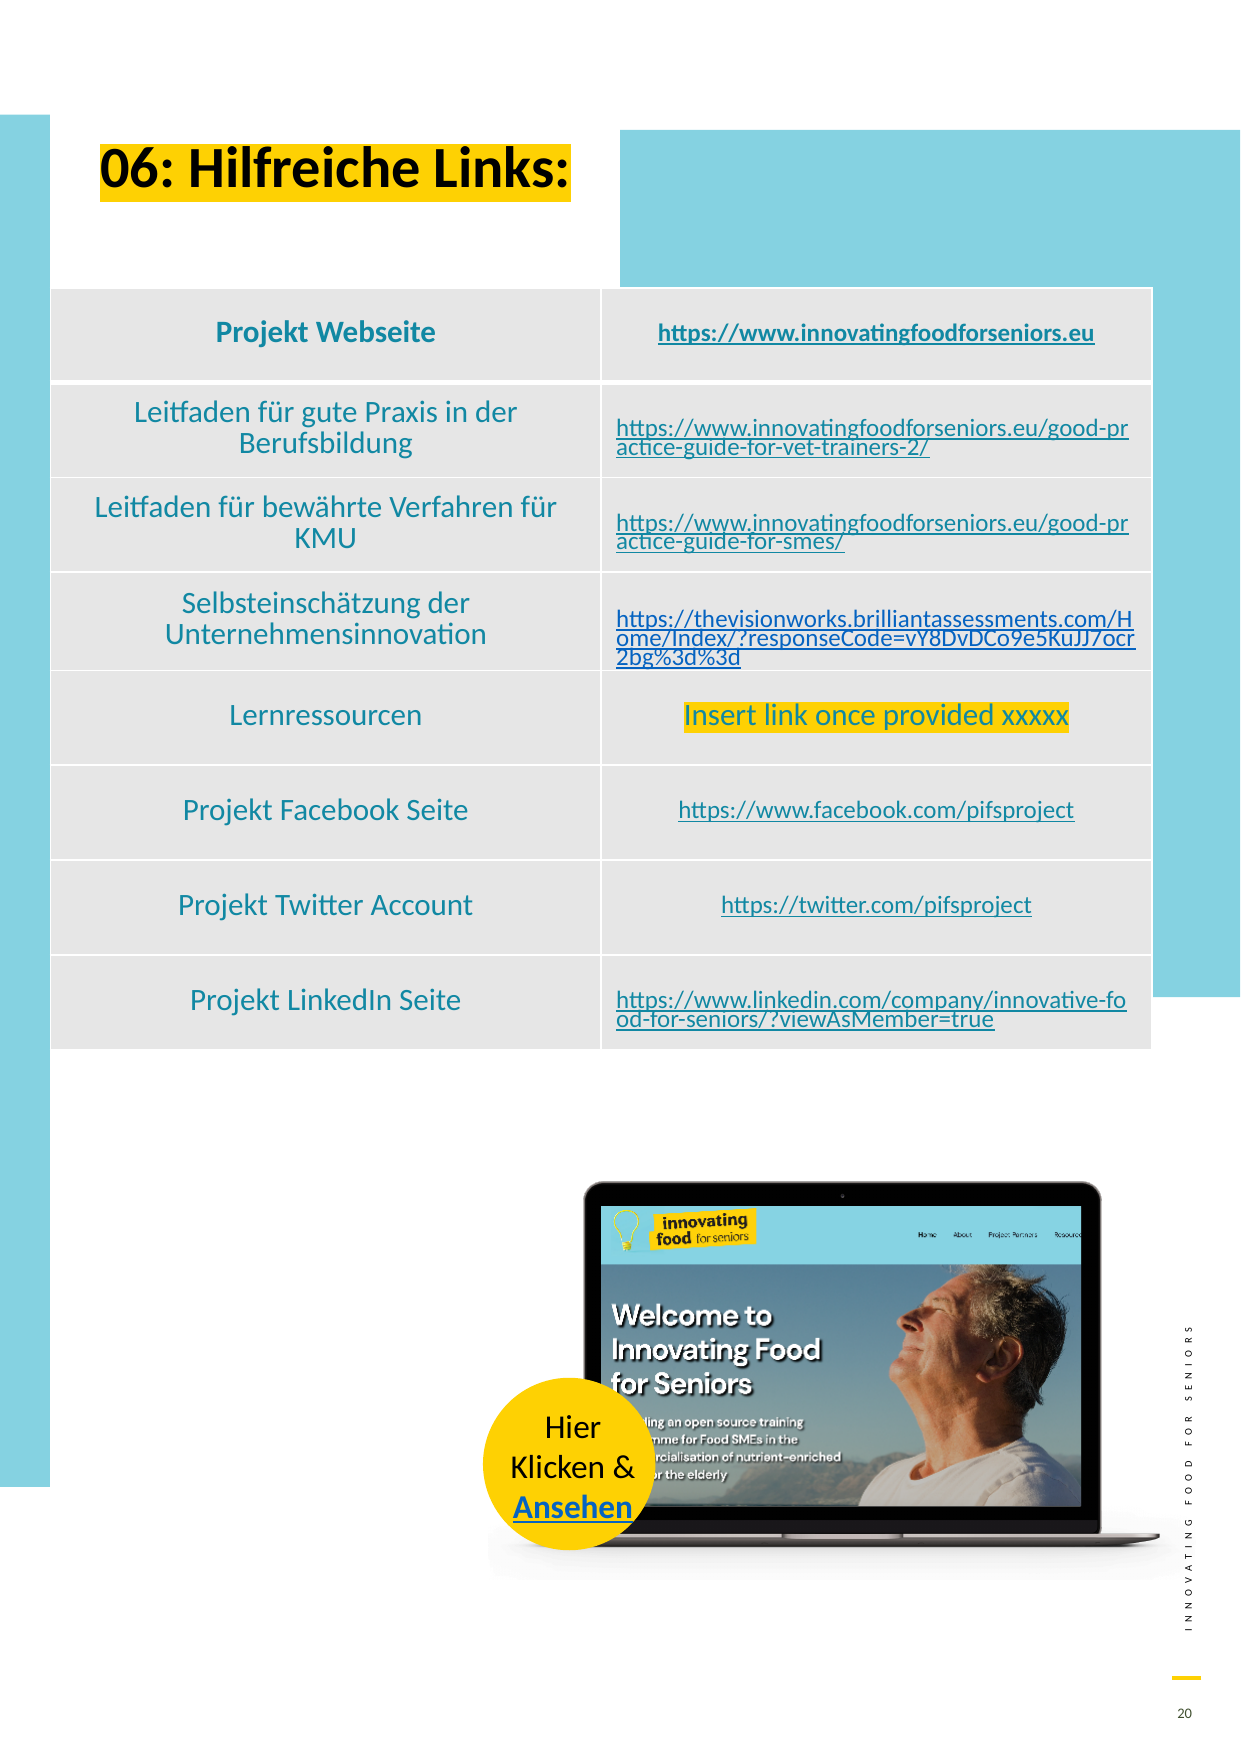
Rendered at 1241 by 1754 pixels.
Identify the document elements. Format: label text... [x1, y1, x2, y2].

table_cell Projekt Twitter Account [51, 861, 600, 954]
table_cell Lernressourcen [51, 671, 600, 764]
table_header https://www.innovatingfoodforseniors.eu [602, 289, 1151, 380]
table_cell https://www.innovatingfoodforseniors.eu/good-practice-guide-for-smes/ [602, 478, 1151, 571]
table_cell Selbsteinschätzung der Unternehmensinnovation [51, 573, 600, 670]
picture [487, 1146, 1196, 1580]
table_cell https://www.facebook.com/pifsproject [602, 766, 1151, 859]
list 06: Hilfreiche Links: [85, 129, 602, 220]
table_cell Insert link once provided xxxxx [602, 671, 1151, 764]
table_cell Leitfaden für gute Praxis in der Berufsbildung [51, 385, 600, 477]
text_box [481, 1437, 486, 1491]
table_cell https://thevisionworks.brilliantassessments.com/Home/Index/?responseCode=vY8DvDCo9e5KuJJ7ocr2bg%3d%3d [602, 573, 1151, 670]
table_cell Projekt LinkedIn Seite [51, 956, 600, 1049]
table_header Projekt Webseite [51, 289, 600, 380]
table_cell Leitfaden für bewährte Verfahren für KMU [51, 478, 600, 571]
table_cell Projekt Facebook Seite [51, 766, 600, 859]
table_cell https://twitter.com/pifsproject [602, 861, 1151, 954]
table_cell https://www.linkedin.com/company/innovative-food-for-seniors/?viewAsMember=true [602, 956, 1151, 1049]
table_cell https://www.innovatingfoodforseniors.eu/good-practice-guide-for-vet-trainers-2/ [602, 385, 1151, 477]
